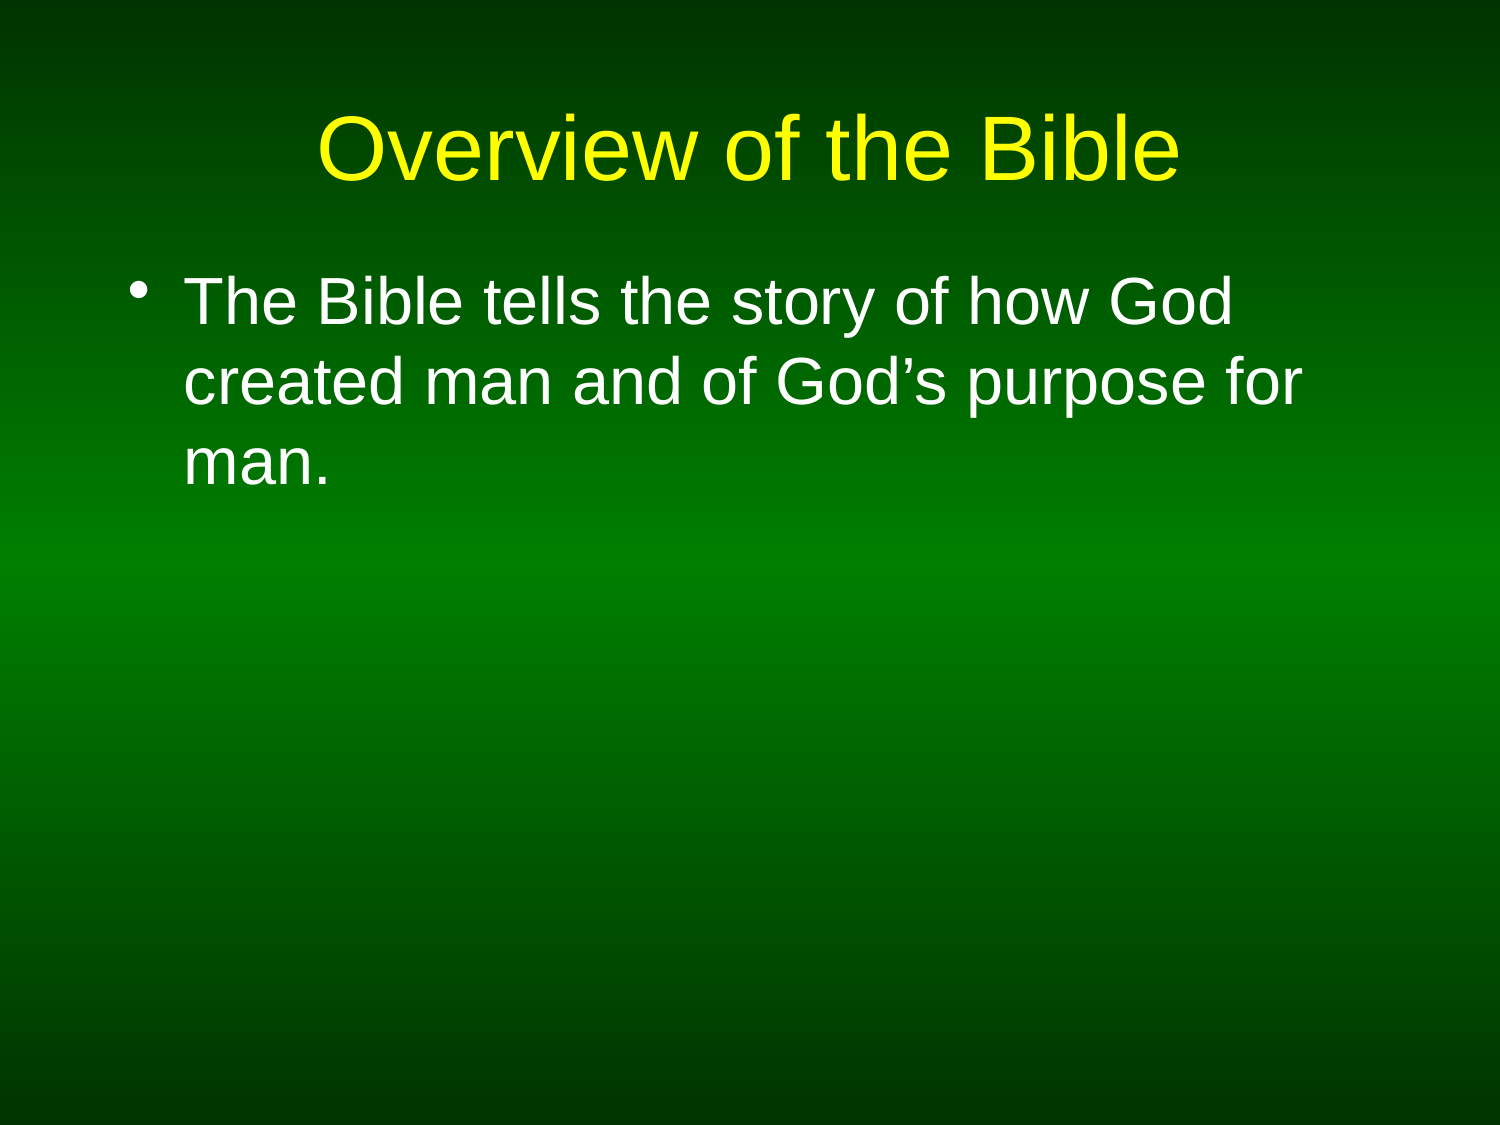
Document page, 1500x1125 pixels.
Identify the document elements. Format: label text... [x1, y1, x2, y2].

list The Bible tells the story of how God created man and of God’s purpose for man. [112, 249, 1388, 1063]
title Overview of the Bible [112, 50, 1388, 238]
